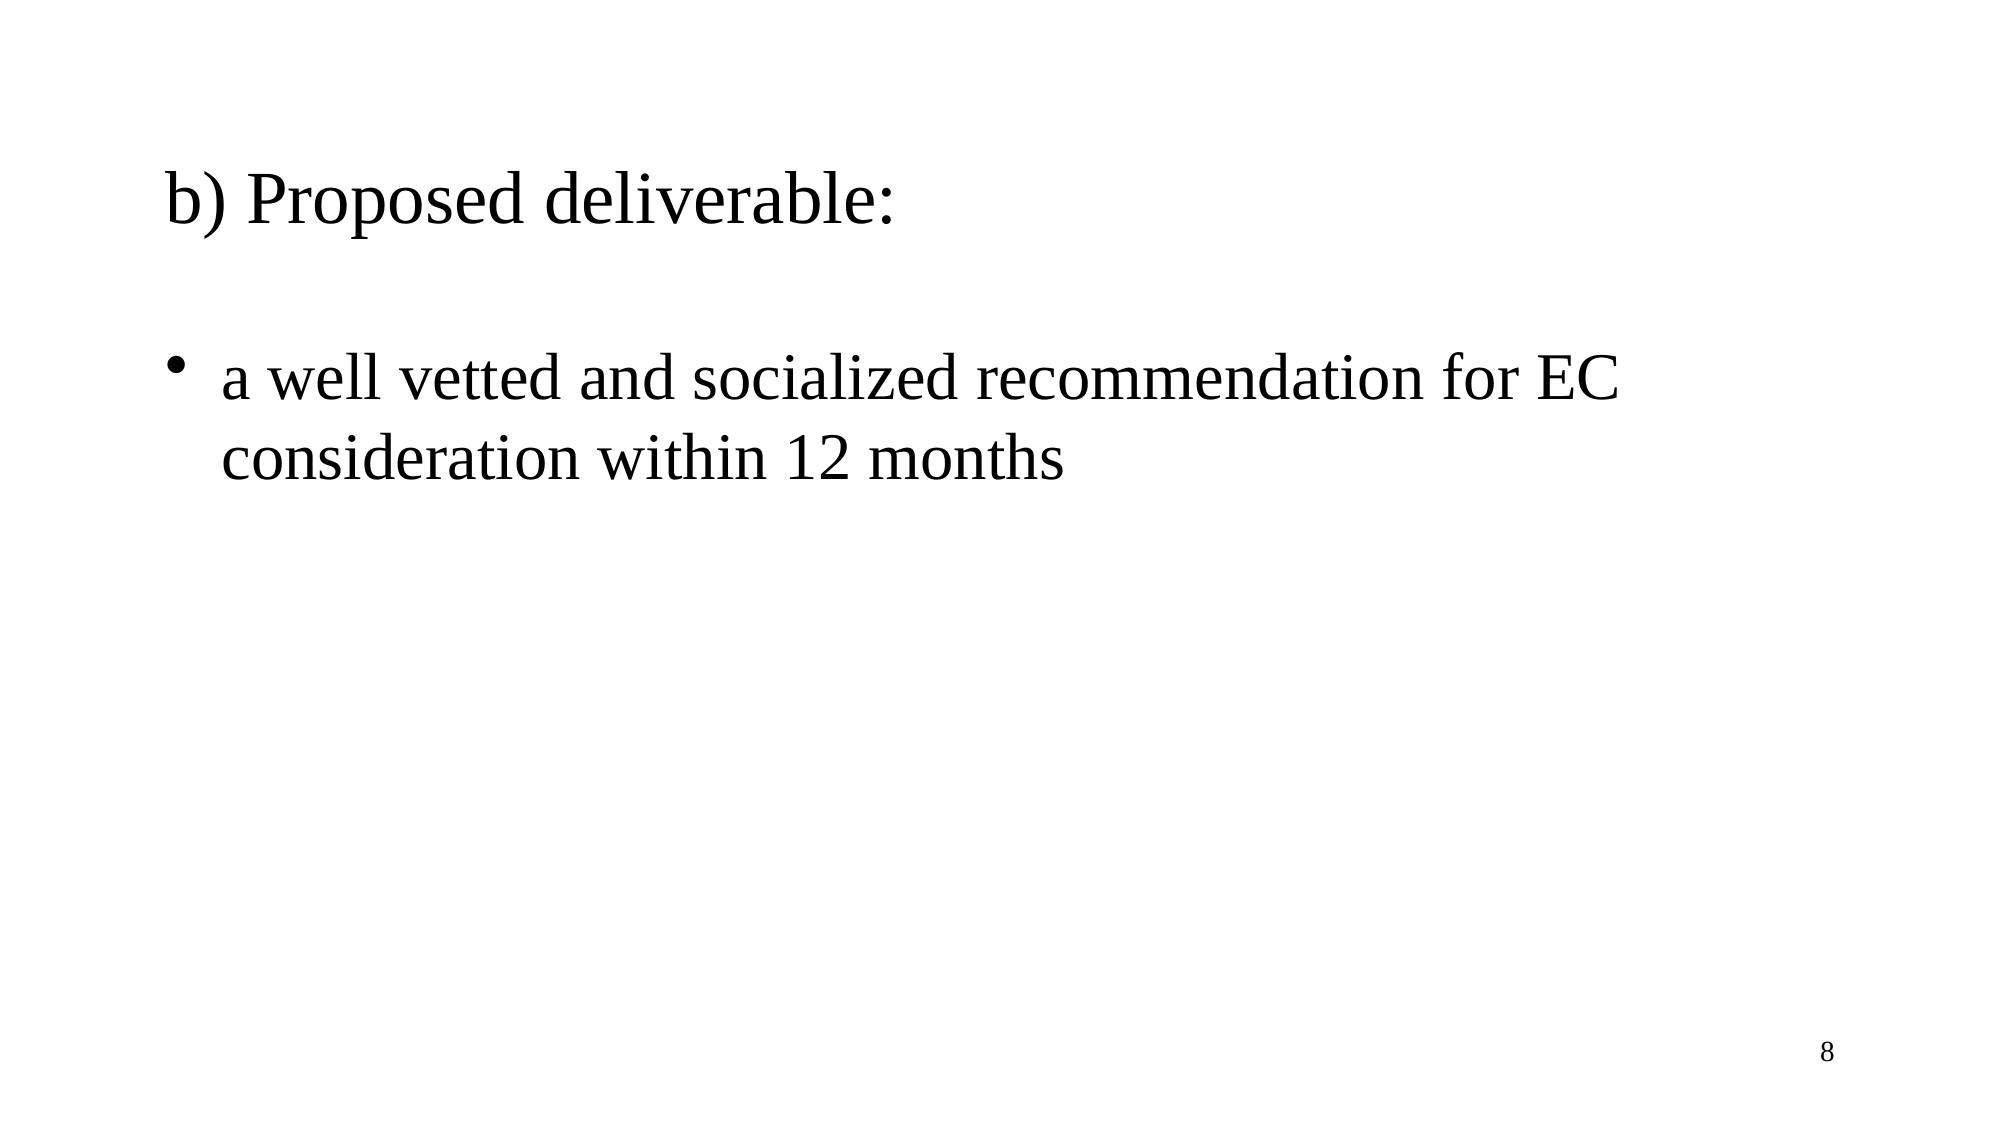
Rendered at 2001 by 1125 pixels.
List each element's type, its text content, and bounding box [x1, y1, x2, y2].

list a well vetted and socialized recommendation for EC consideration within 12 months [149, 324, 1851, 1001]
slide_number 8 [1433, 1024, 1851, 1101]
title b) Proposed deliverable: [149, 99, 1851, 288]
